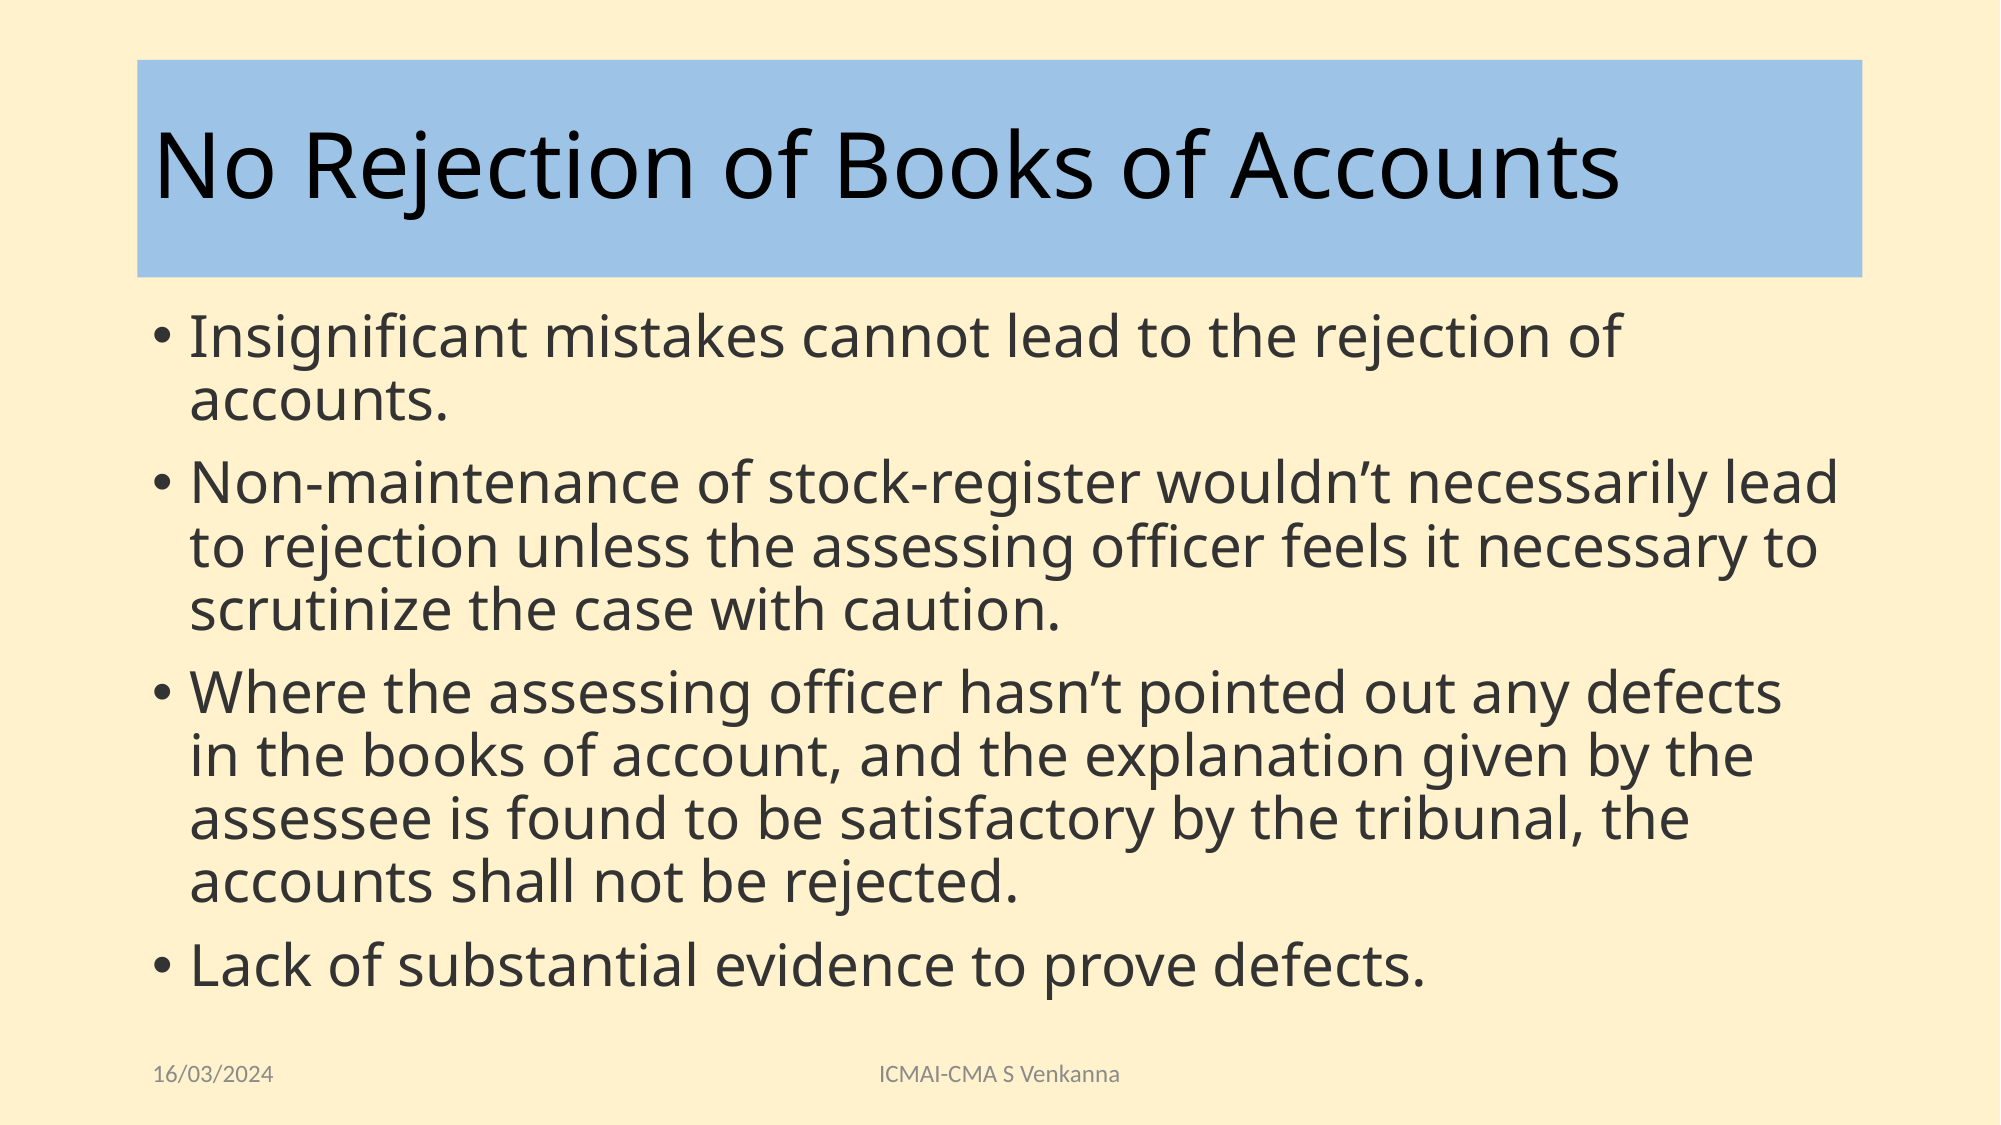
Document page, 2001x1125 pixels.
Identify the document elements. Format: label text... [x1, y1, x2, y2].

list Insignificant mistakes cannot lead to the rejection of accounts. Non-maintenance of stock-register wouldn’t necessarily lead to rejection unless the assessing officer feels it necessary to scrutinize the case with caution. Where the assessing officer hasn’t pointed out any defects in the books of account, and the explanation given by the assessee is found to be satisfactory by the tribunal, the accounts shall not be rejected. Lack of substantial evidence to prove defects. [137, 299, 1863, 1014]
footer ICMAI-CMA S Venkanna [662, 1042, 1338, 1103]
title No Rejection of Books of Accounts [137, 59, 1863, 278]
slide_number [137, 1042, 588, 1103]
